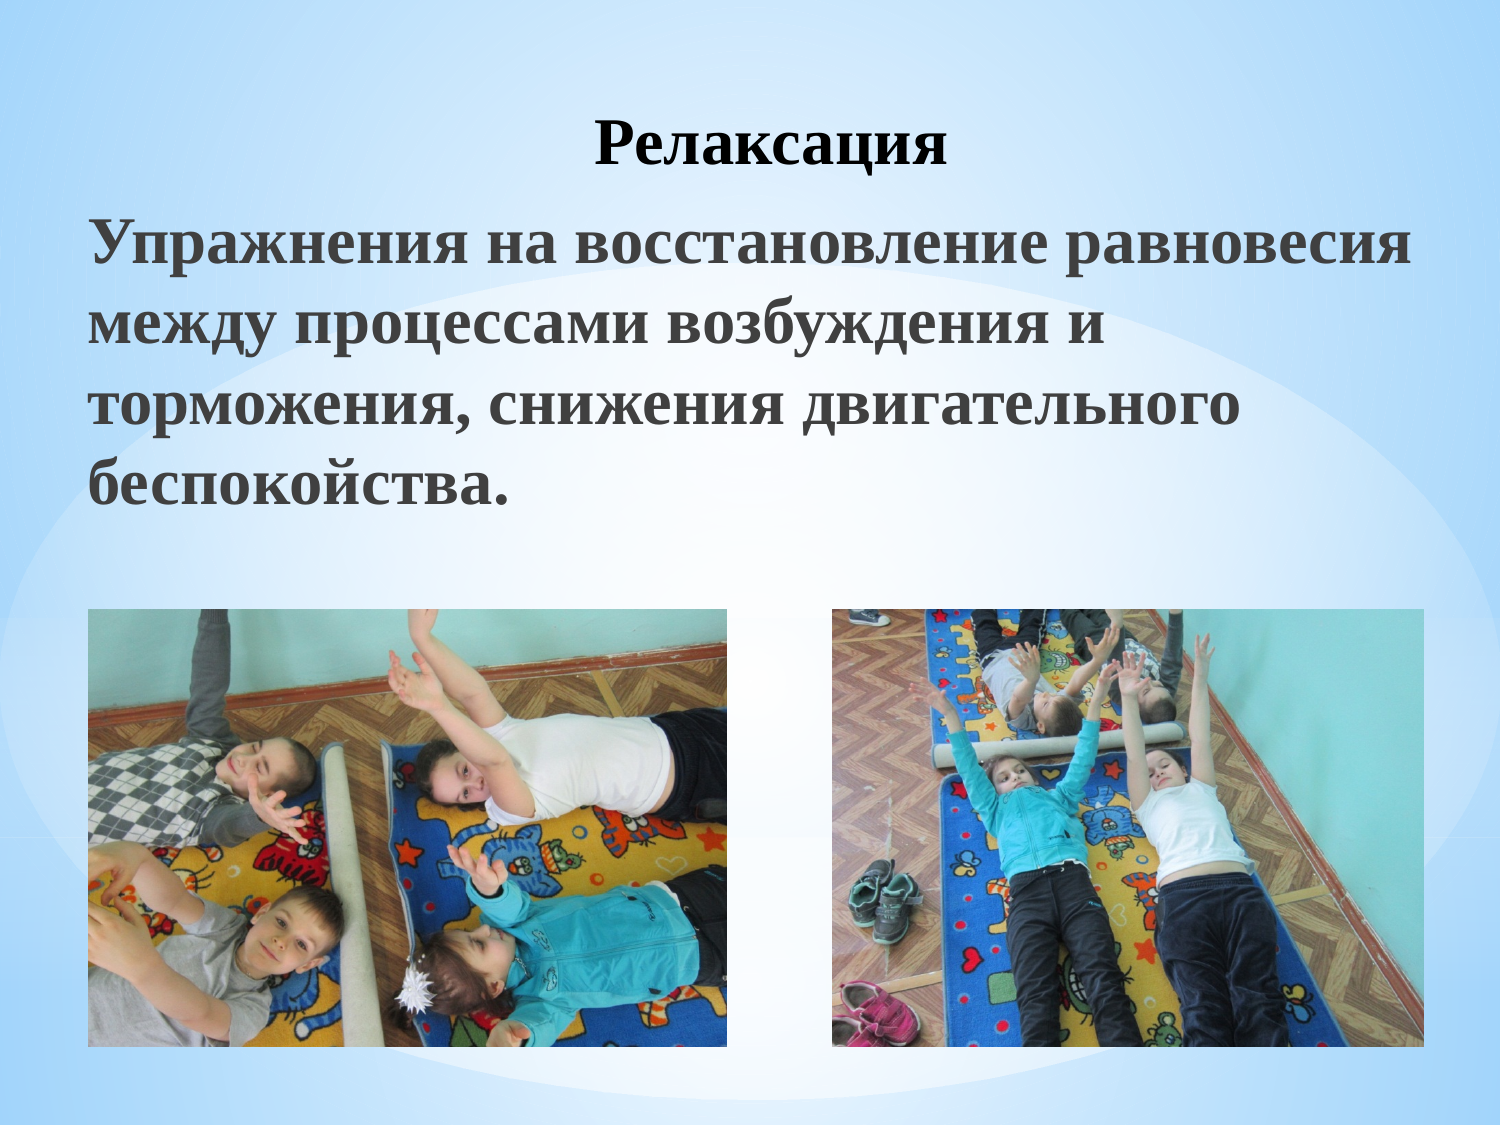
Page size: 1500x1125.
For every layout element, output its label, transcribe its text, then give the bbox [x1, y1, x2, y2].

picture [88, 609, 727, 1048]
list Релаксация Упражнения на восстановление равновесия между процессами возбуждения и торможения, снижения двигательного беспокойства. [64, 90, 1471, 1083]
picture [832, 609, 1424, 1048]
